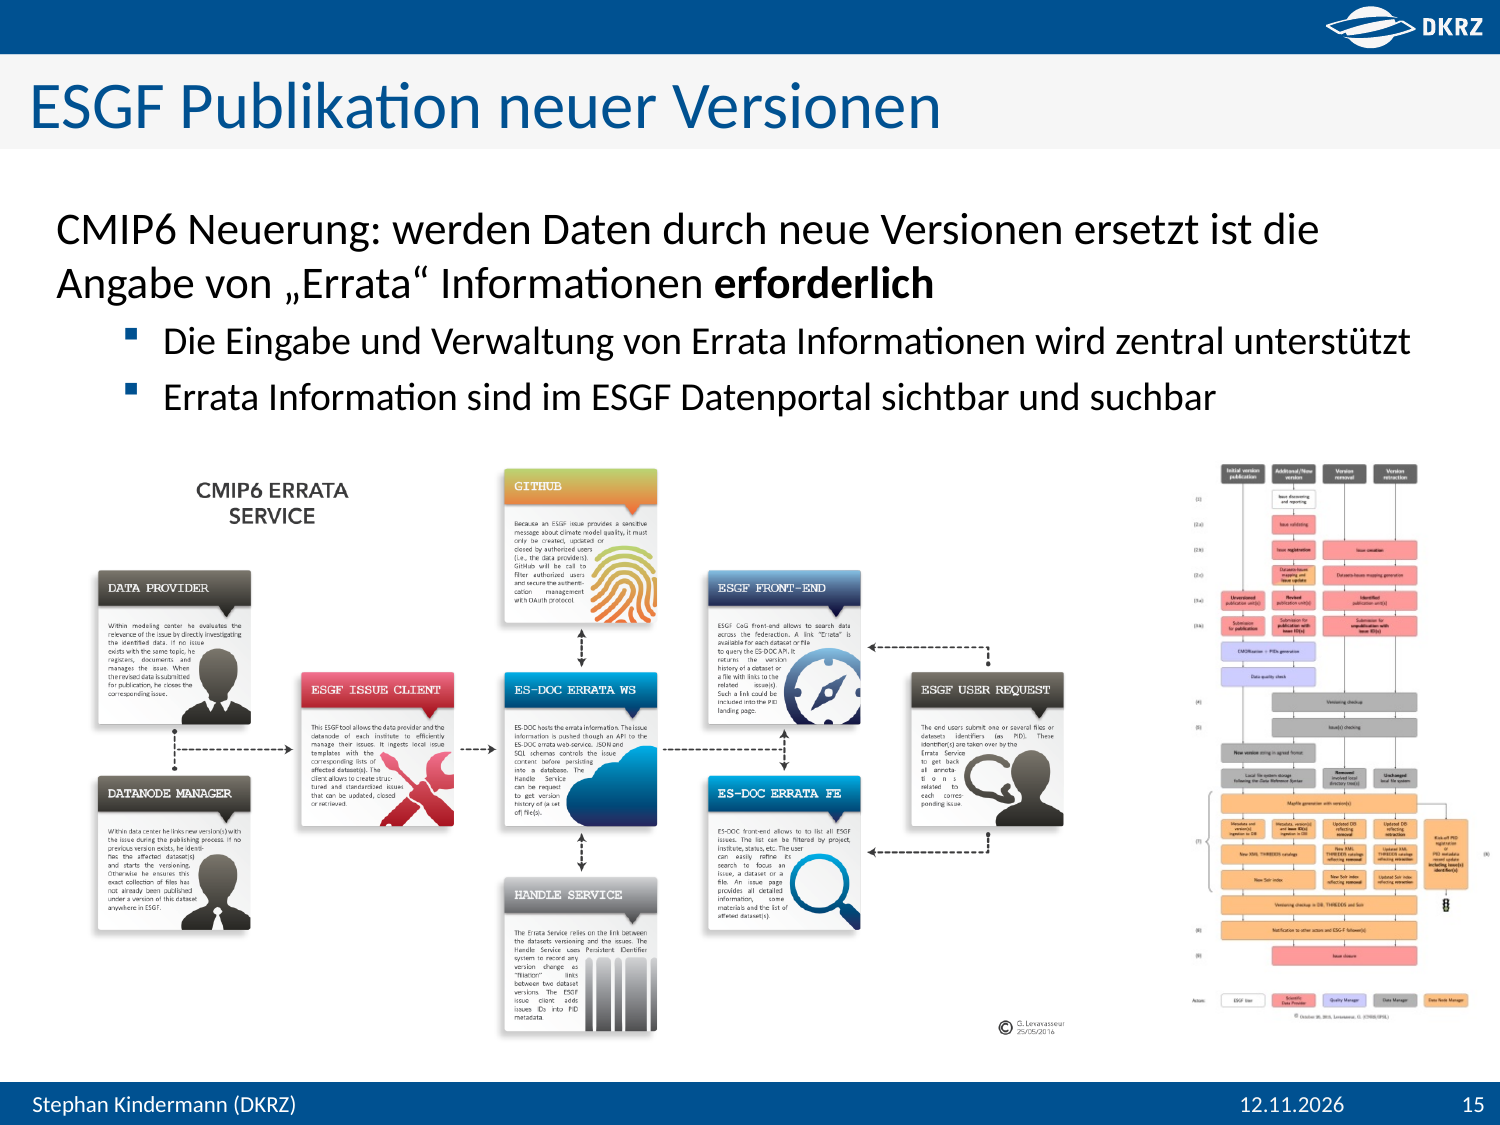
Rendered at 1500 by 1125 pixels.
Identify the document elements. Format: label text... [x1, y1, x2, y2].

picture [1183, 451, 1500, 1035]
title ESGF Publikation neuer Versionen [0, 54, 1500, 149]
picture [21, 391, 1140, 1107]
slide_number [1187, 1082, 1360, 1125]
list CMIP6 Neuerung: werden Daten durch neue Versionen ersetzt ist die Angabe von „Errata“ Informationen erforderlich Die Eingabe und Verwaltung von Errata Informationen wird zentral unterstützt Errata Information sind im ESGF Datenportal sichtbar und suchbar [41, 172, 1447, 445]
slide_number 15 [1376, 1082, 1500, 1125]
